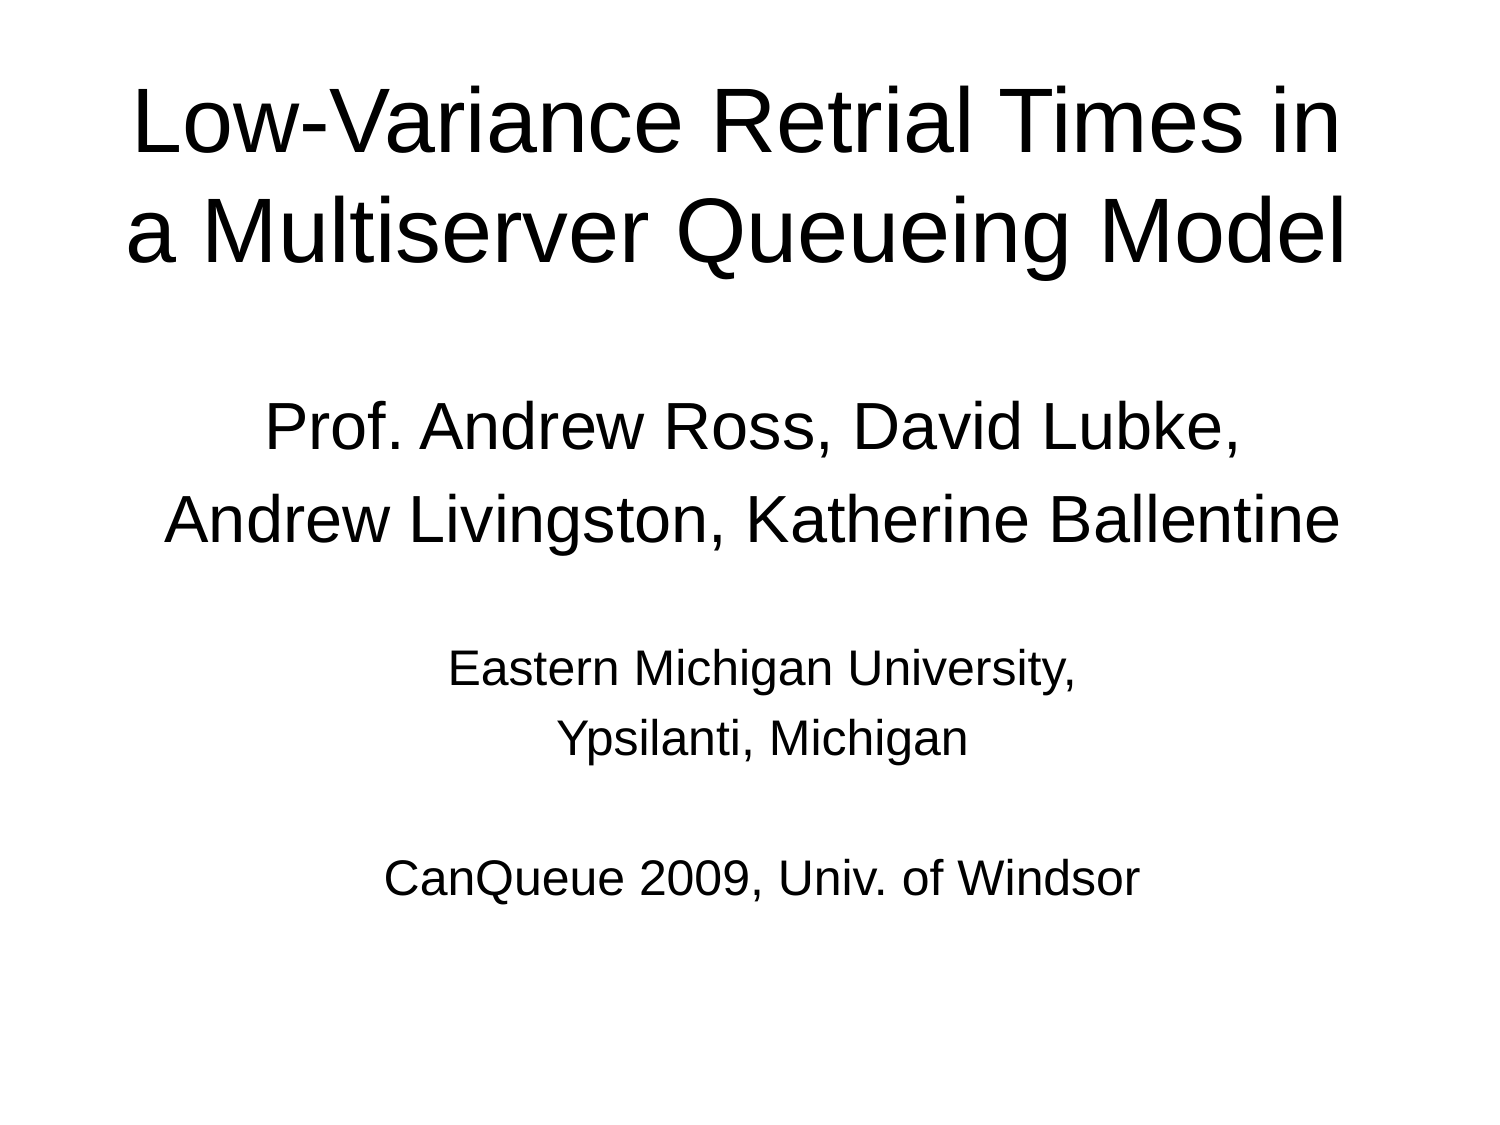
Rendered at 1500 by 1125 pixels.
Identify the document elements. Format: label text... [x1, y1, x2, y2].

subtitle Prof. Andrew Ross, David Lubke, Andrew Livingston, Katherine Ballentine Eastern Michigan University, Ypsilanti, Michigan CanQueue 2009, Univ. of Windsor [112, 374, 1413, 663]
title Low-Variance Retrial Times in a Multiserver Queueing Model [99, 49, 1376, 292]
